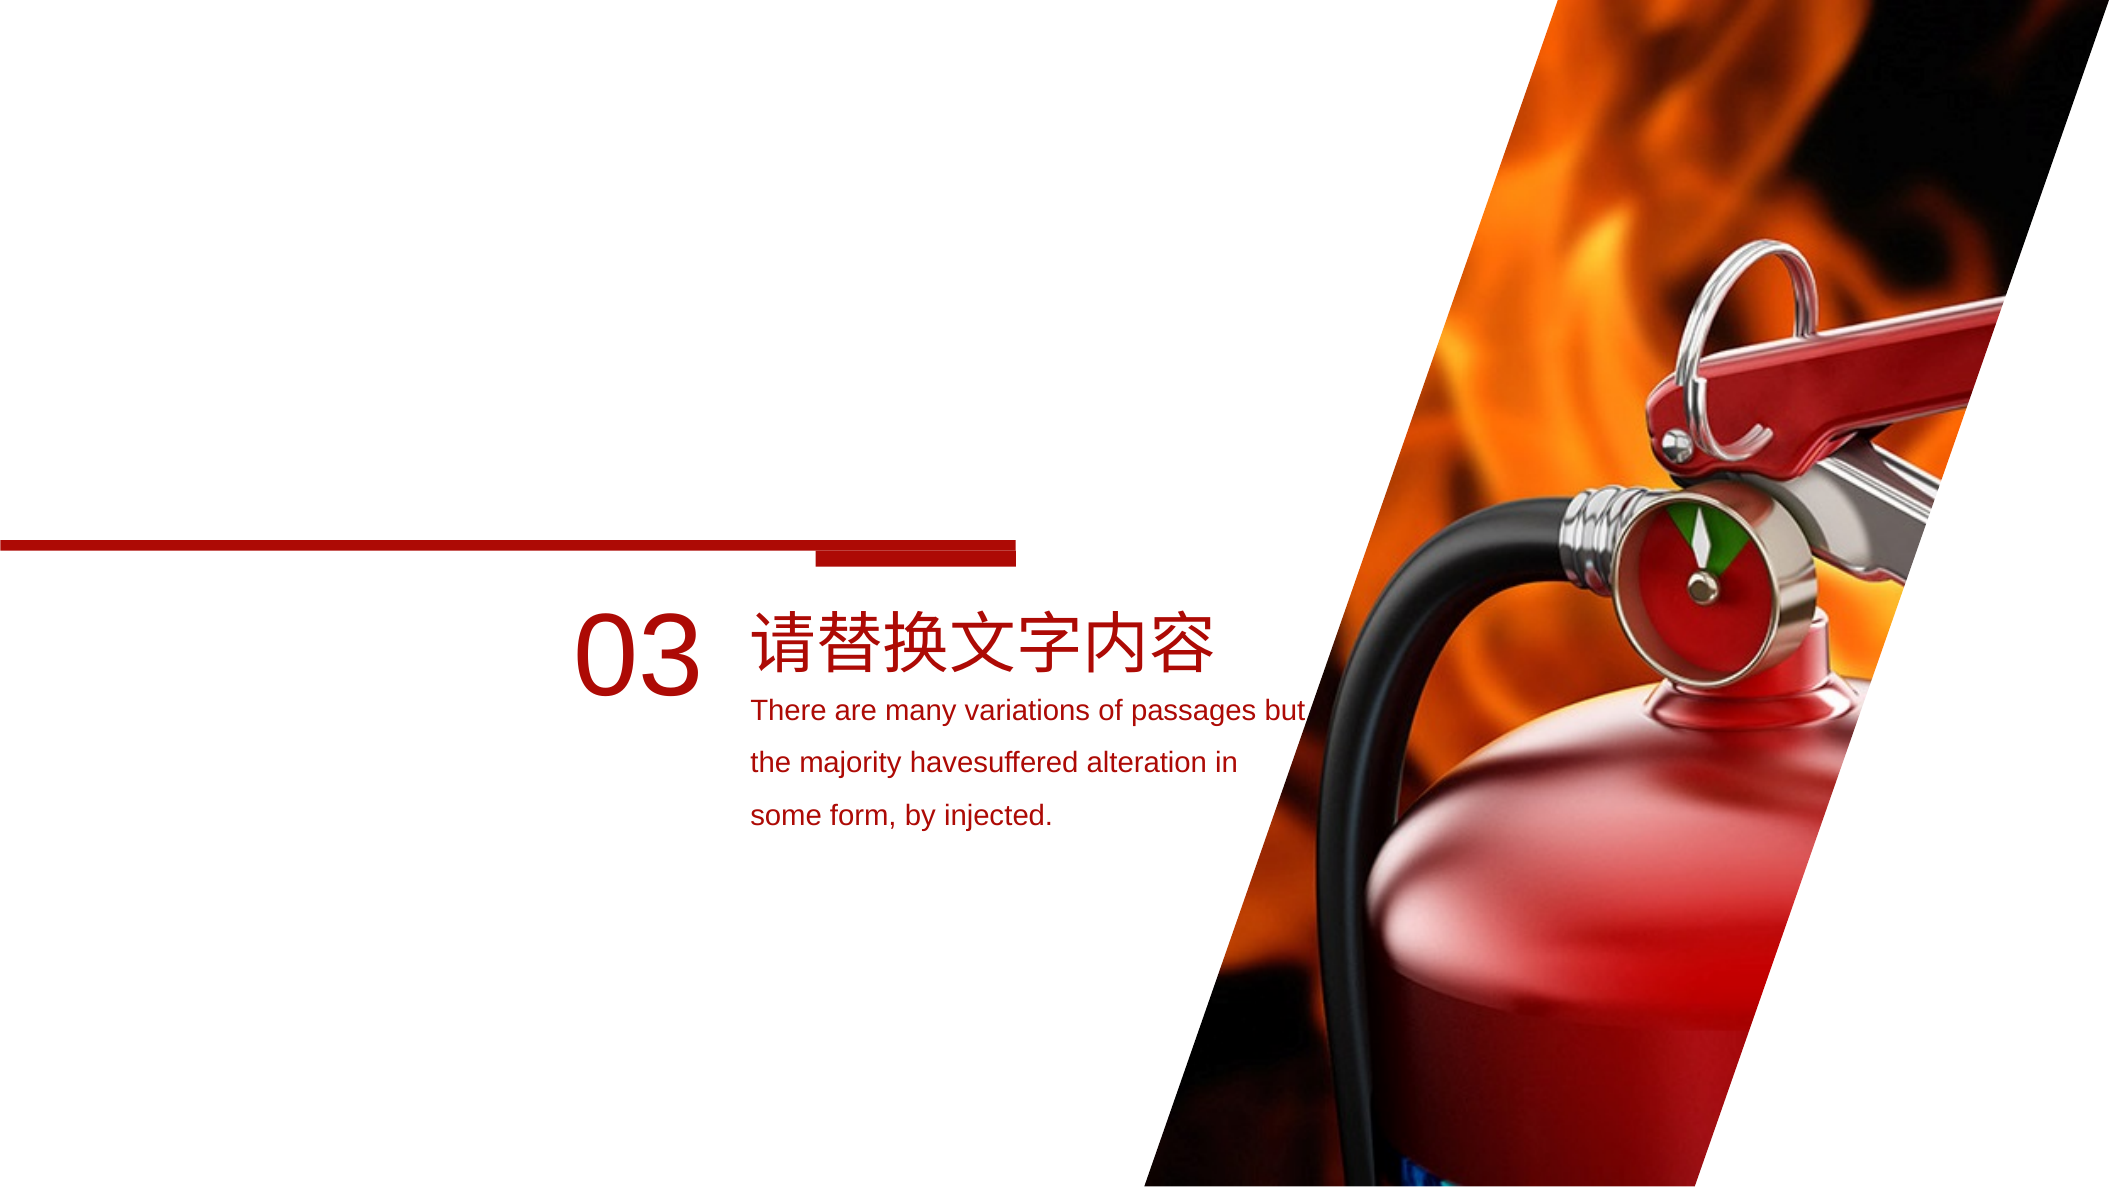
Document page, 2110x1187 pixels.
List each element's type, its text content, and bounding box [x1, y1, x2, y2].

text_box [1144, 0, 2109, 1187]
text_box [0, 540, 1016, 567]
text_box 03 [552, 570, 724, 726]
text_box 请替换文字内容 [749, 584, 1217, 681]
text_box There are many variations of passages but the majority havesuffered alteration in some form, by injected. [750, 673, 1309, 832]
